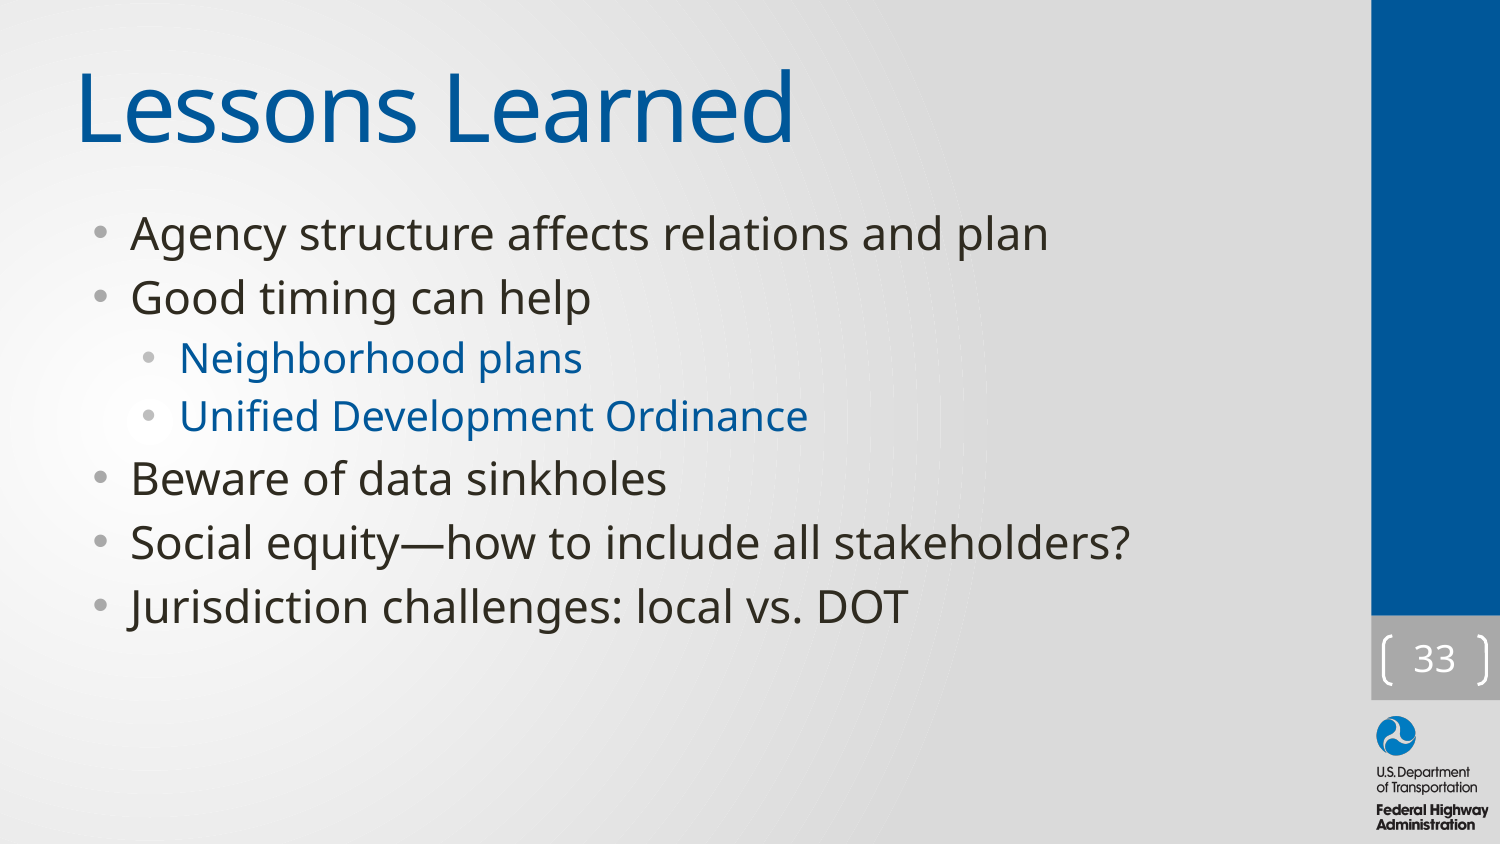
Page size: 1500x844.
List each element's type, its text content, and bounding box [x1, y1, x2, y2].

slide_number 33 [1381, 634, 1488, 687]
list Agency structure affects relations and plan Good timing can help Neighborhood plans Unified Development Ordinance Beware of data sinkholes Social equity—how to include all stakeholders? Jurisdiction challenges: local vs. DOT [58, 196, 1309, 788]
title Lessons Learned [58, 33, 1309, 175]
